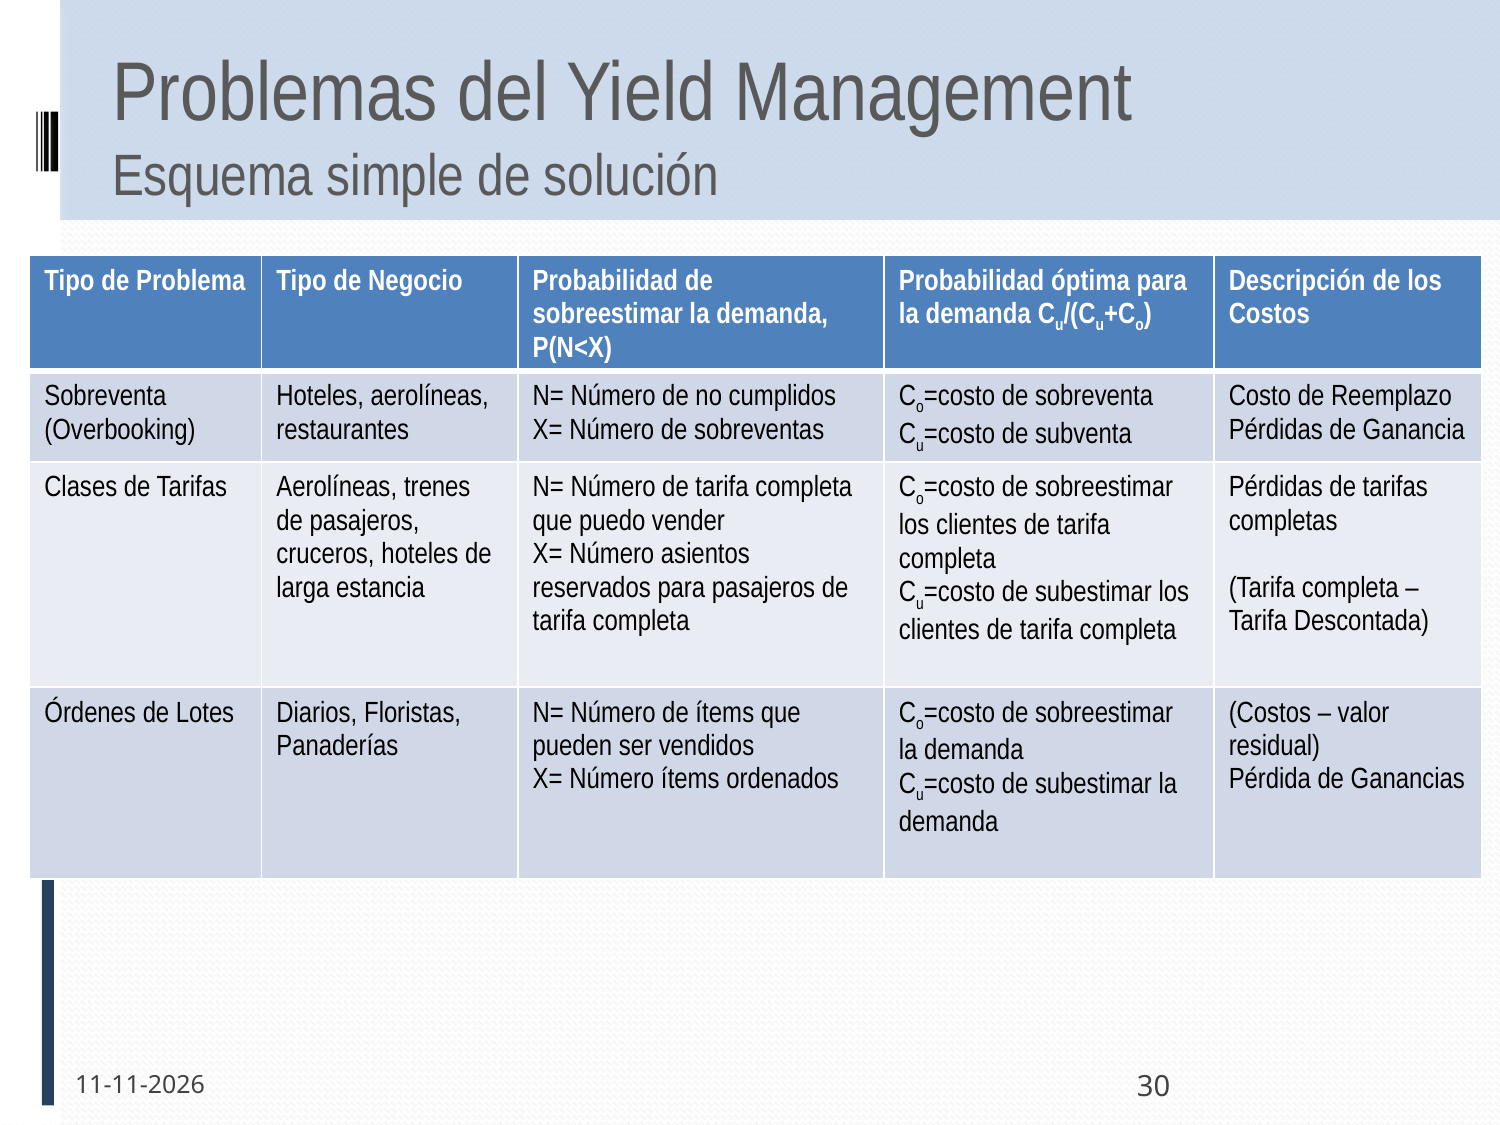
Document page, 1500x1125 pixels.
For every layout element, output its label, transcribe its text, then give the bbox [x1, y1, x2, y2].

table_cell N= Número de tarifa completa que puedo vender X= Número asientos reservados para pasajeros de tarifa completa [519, 463, 883, 686]
table_cell (Costos – valor residual) Pérdida de Ganancias [1215, 688, 1481, 878]
table_header Tipo de Negocio [262, 256, 517, 368]
table_cell Co=costo de sobreventa Cu=costo de subventa [885, 374, 1213, 461]
table_cell Órdenes de Lotes [30, 688, 261, 878]
table_cell Sobreventa (Overbooking) [30, 374, 261, 461]
table_header Tipo de Problema [30, 256, 261, 368]
title Problemas del Yield Management Esquema simple de solución [111, 18, 1436, 207]
table_cell Co=costo de sobreestimar la demanda Cu=costo de subestimar la demanda [885, 688, 1213, 878]
table_cell Co=costo de sobreestimar los clientes de tarifa completa Cu=costo de subestimar los clientes de tarifa completa [885, 463, 1213, 686]
table_cell Costo de Reemplazo Pérdidas de Ganancia [1215, 374, 1481, 461]
table_header Probabilidad óptima para la demanda Cu/(Cu+Co) [885, 256, 1213, 368]
table_cell N= Número de ítems que pueden ser vendidos X= Número ítems ordenados [519, 688, 883, 878]
table_cell Aerolíneas, trenes de pasajeros, cruceros, hoteles de larga estancia [262, 463, 517, 686]
table_header Descripción de los Costos [1215, 256, 1481, 368]
table_cell Clases de Tarifas [30, 463, 261, 686]
table_cell Diarios, Floristas, Panaderías [262, 688, 517, 878]
table_cell Hoteles, aerolíneas, restaurantes [262, 374, 517, 461]
table_cell N= Número de no cumplidos X= Número de sobreventas [519, 374, 883, 461]
table_header Probabilidad de sobreestimar la demanda, P(N<X) [519, 256, 883, 368]
slide_number 30 [1045, 1046, 1171, 1107]
table_cell Pérdidas de tarifas completas (Tarifa completa – Tarifa Descontada) [1215, 463, 1481, 686]
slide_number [75, 1042, 243, 1103]
